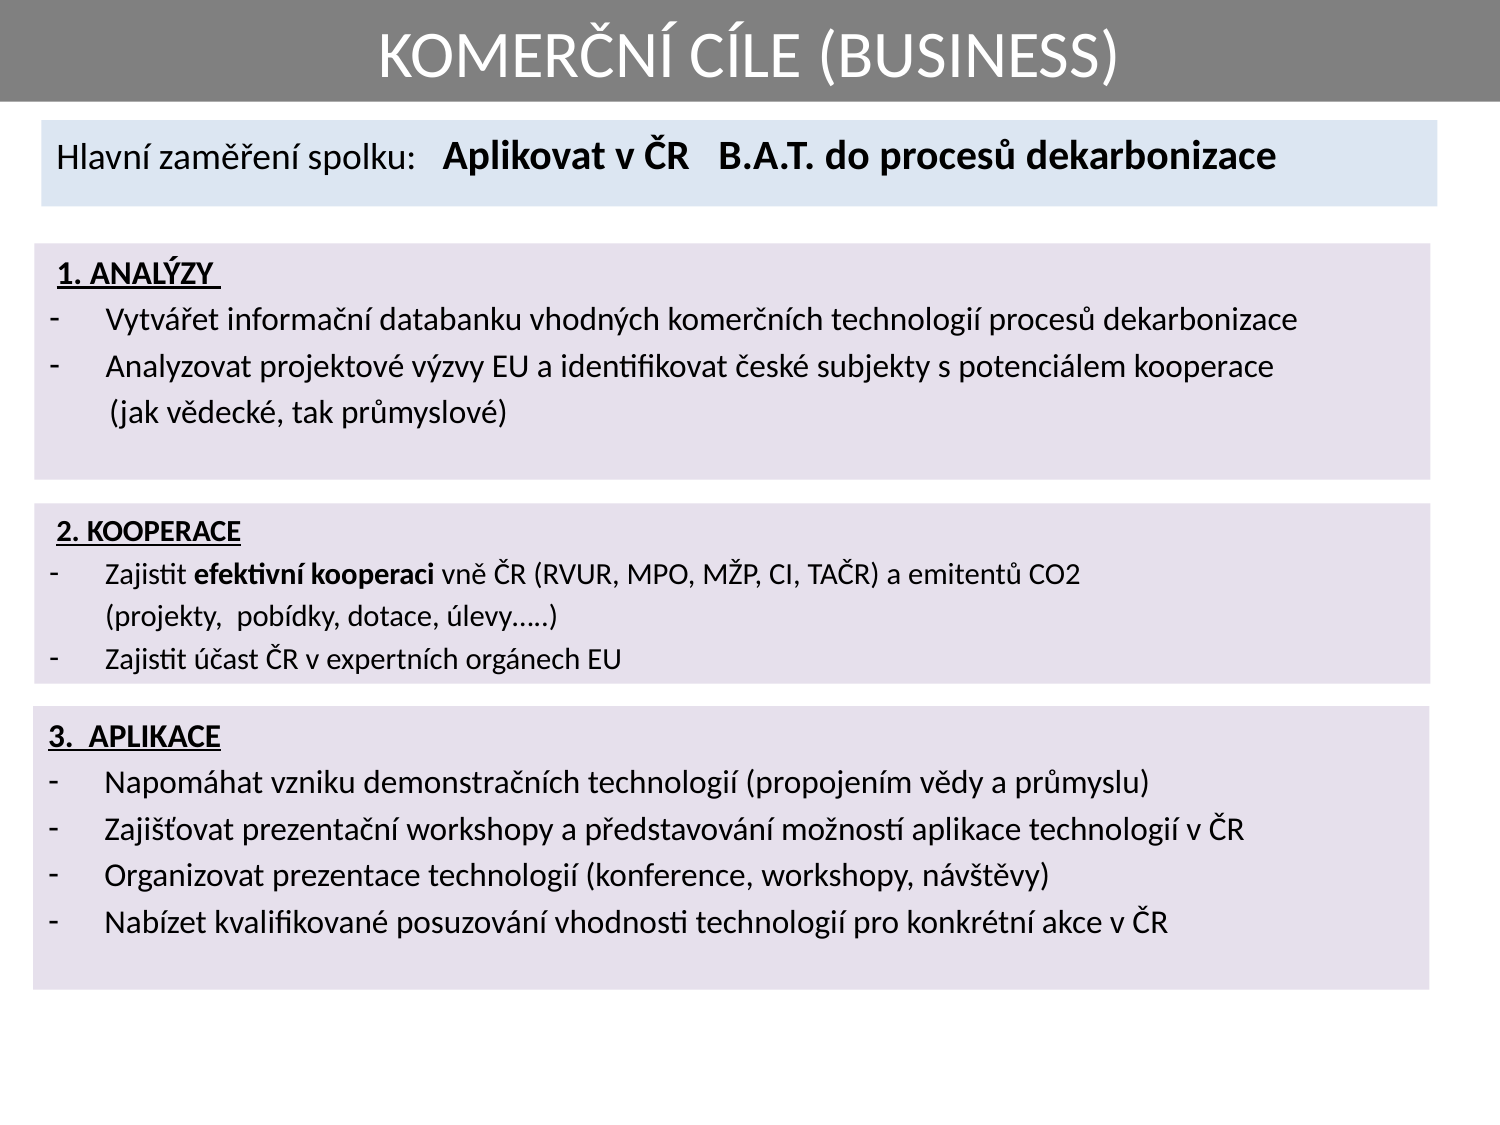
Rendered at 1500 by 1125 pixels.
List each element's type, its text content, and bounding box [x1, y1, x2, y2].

text_box 2. KOOPERACE Zajistit efektivní kooperaci vně ČR (RVUR, MPO, MŽP, CI, TAČR) a emitentů CO2 (projekty, pobídky, dotace, úlevy…..) Zajistit účast ČR v expertních orgánech EU [34, 503, 1431, 684]
text_box 1. ANALÝZY Vytvářet informační databanku vhodných komerčních technologií procesů dekarbonizace Analyzovat projektové výzvy EU a identifikovat české subjekty s potenciálem kooperace (jak vědecké, tak průmyslové) [34, 243, 1431, 480]
text_box Hlavní zaměření spolku: Aplikovat v ČR B.A.T. do procesů dekarbonizace [41, 120, 1438, 207]
text_box 3. APLIKACE Napomáhat vzniku demonstračních technologií (propojením vědy a průmyslu) Zajišťovat prezentační workshopy a představování možností aplikace technologií v ČR Organizovat prezentace technologií (konference, workshopy, návštěvy) Nabízet kvalifikované posuzování vhodnosti technologií pro konkrétní akce v ČR [33, 706, 1430, 990]
text_box KOMERČNÍ CÍLE (BUSINESS) [0, 0, 1500, 104]
